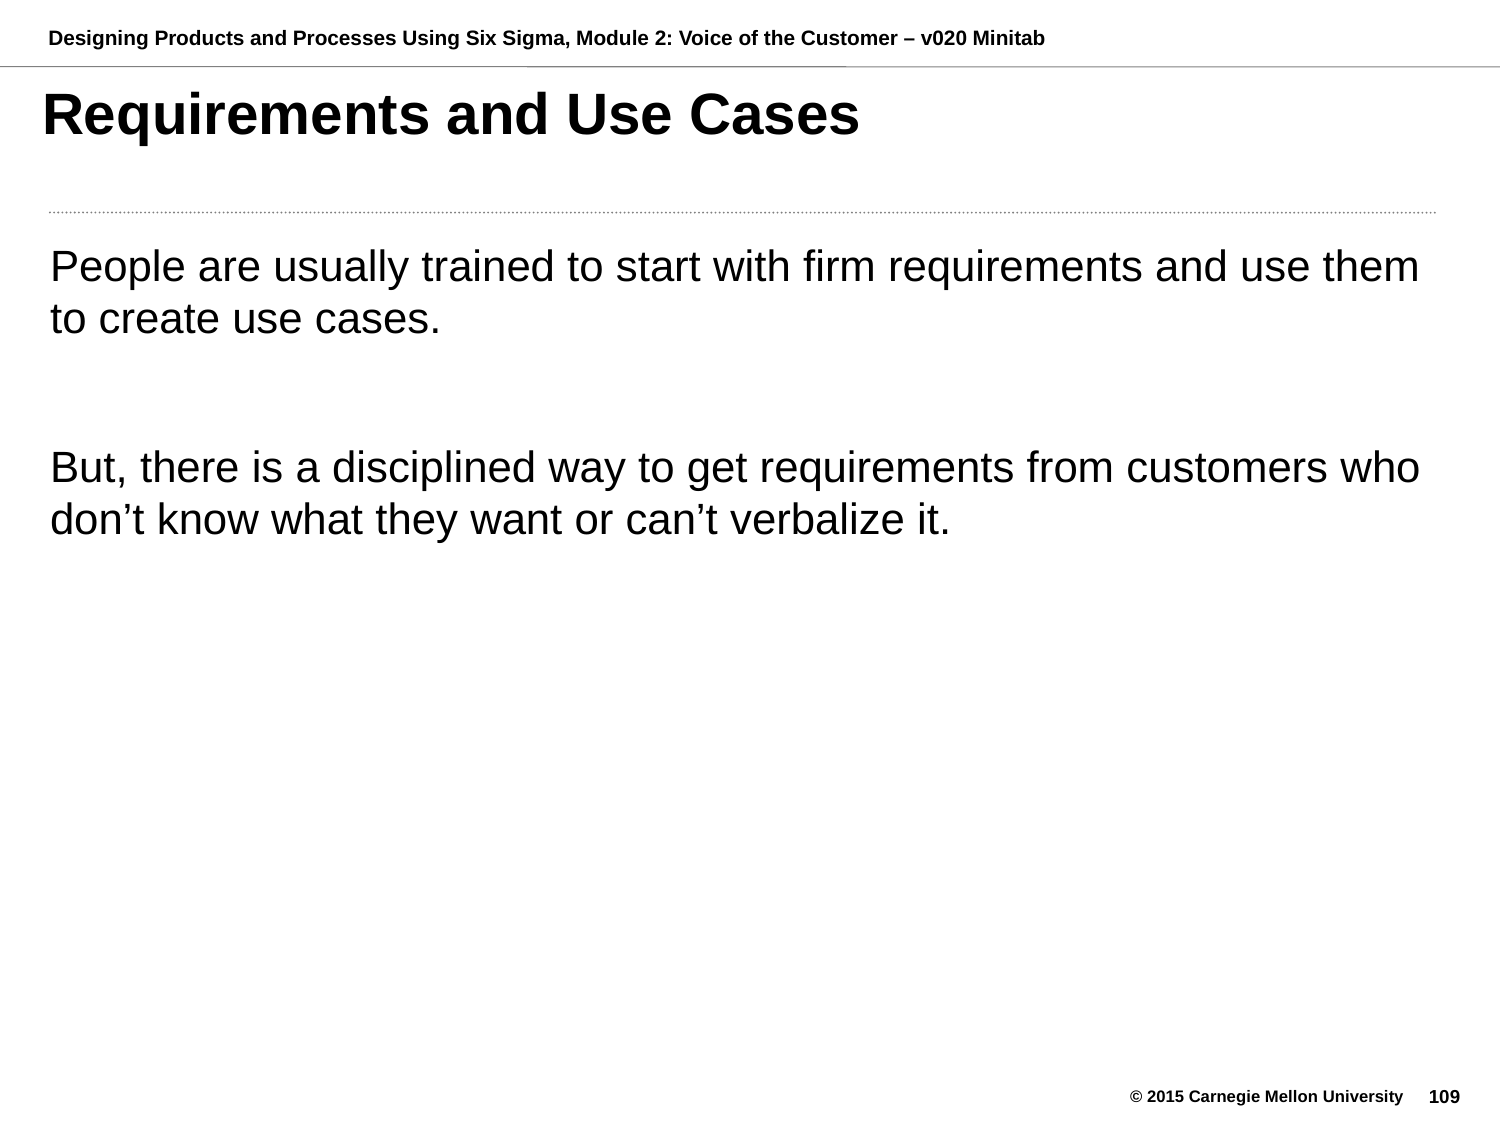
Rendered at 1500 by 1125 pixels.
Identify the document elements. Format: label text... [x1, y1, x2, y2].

title Requirements and Use Cases [42, 89, 1438, 146]
list People are usually trained to start with firm requirements and use them to create use cases. But, there is a disciplined way to get requirements from customers who don’t know what they want or can’t verbalize it. [50, 237, 1437, 1000]
